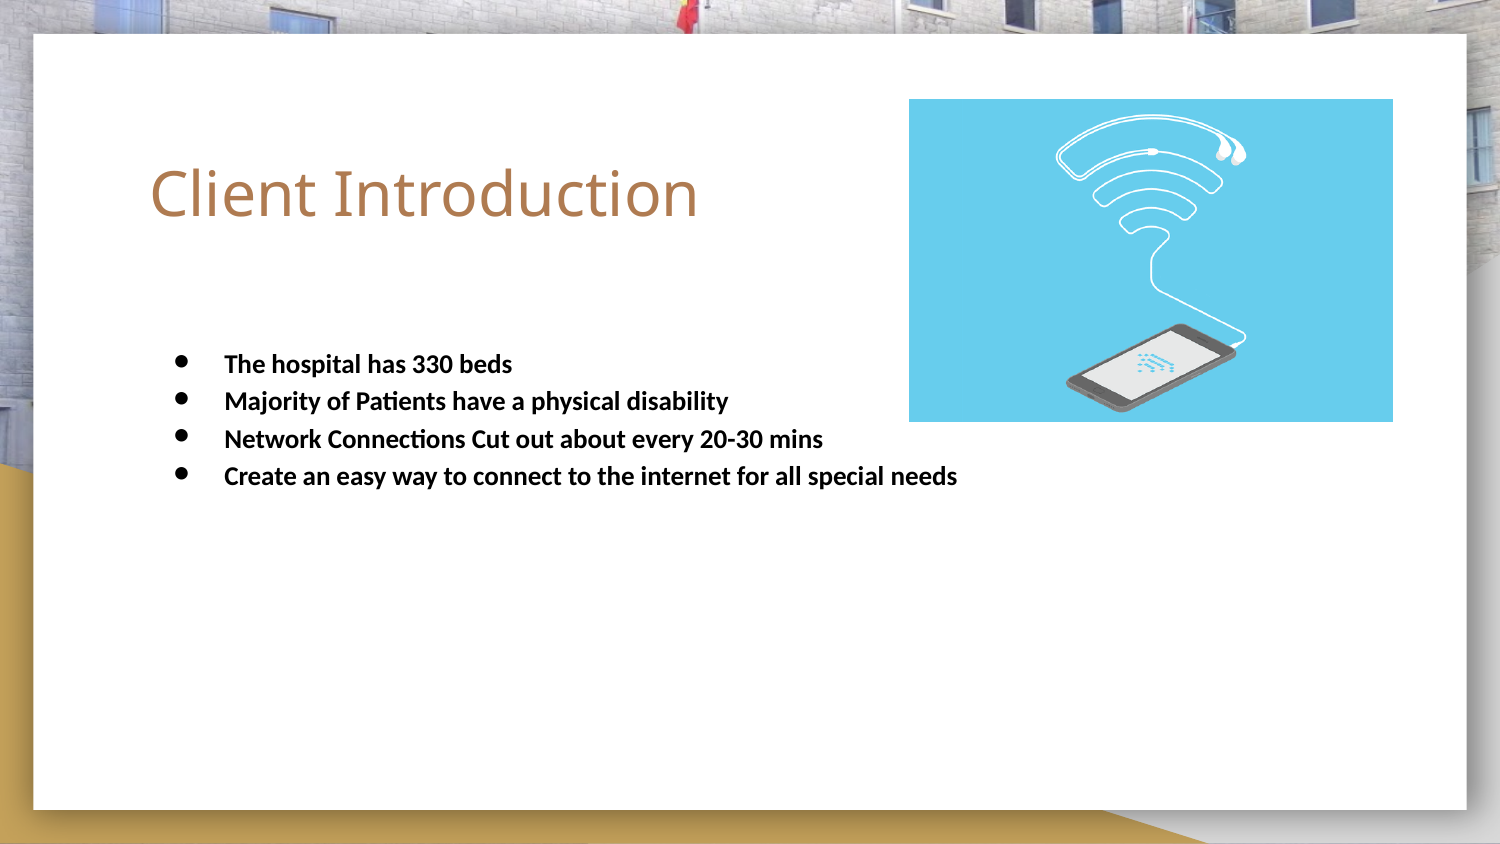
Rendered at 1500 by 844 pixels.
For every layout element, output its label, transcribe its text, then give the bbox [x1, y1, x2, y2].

title Client Introduction [134, 138, 904, 296]
list The hospital has 330 beds Majority of Patients have a physical disability Network Connections Cut out about every 20-30 mins Create an easy way to connect to the internet for all special needs [134, 326, 1366, 729]
picture [0, 0, 1500, 473]
picture [909, 99, 1394, 423]
